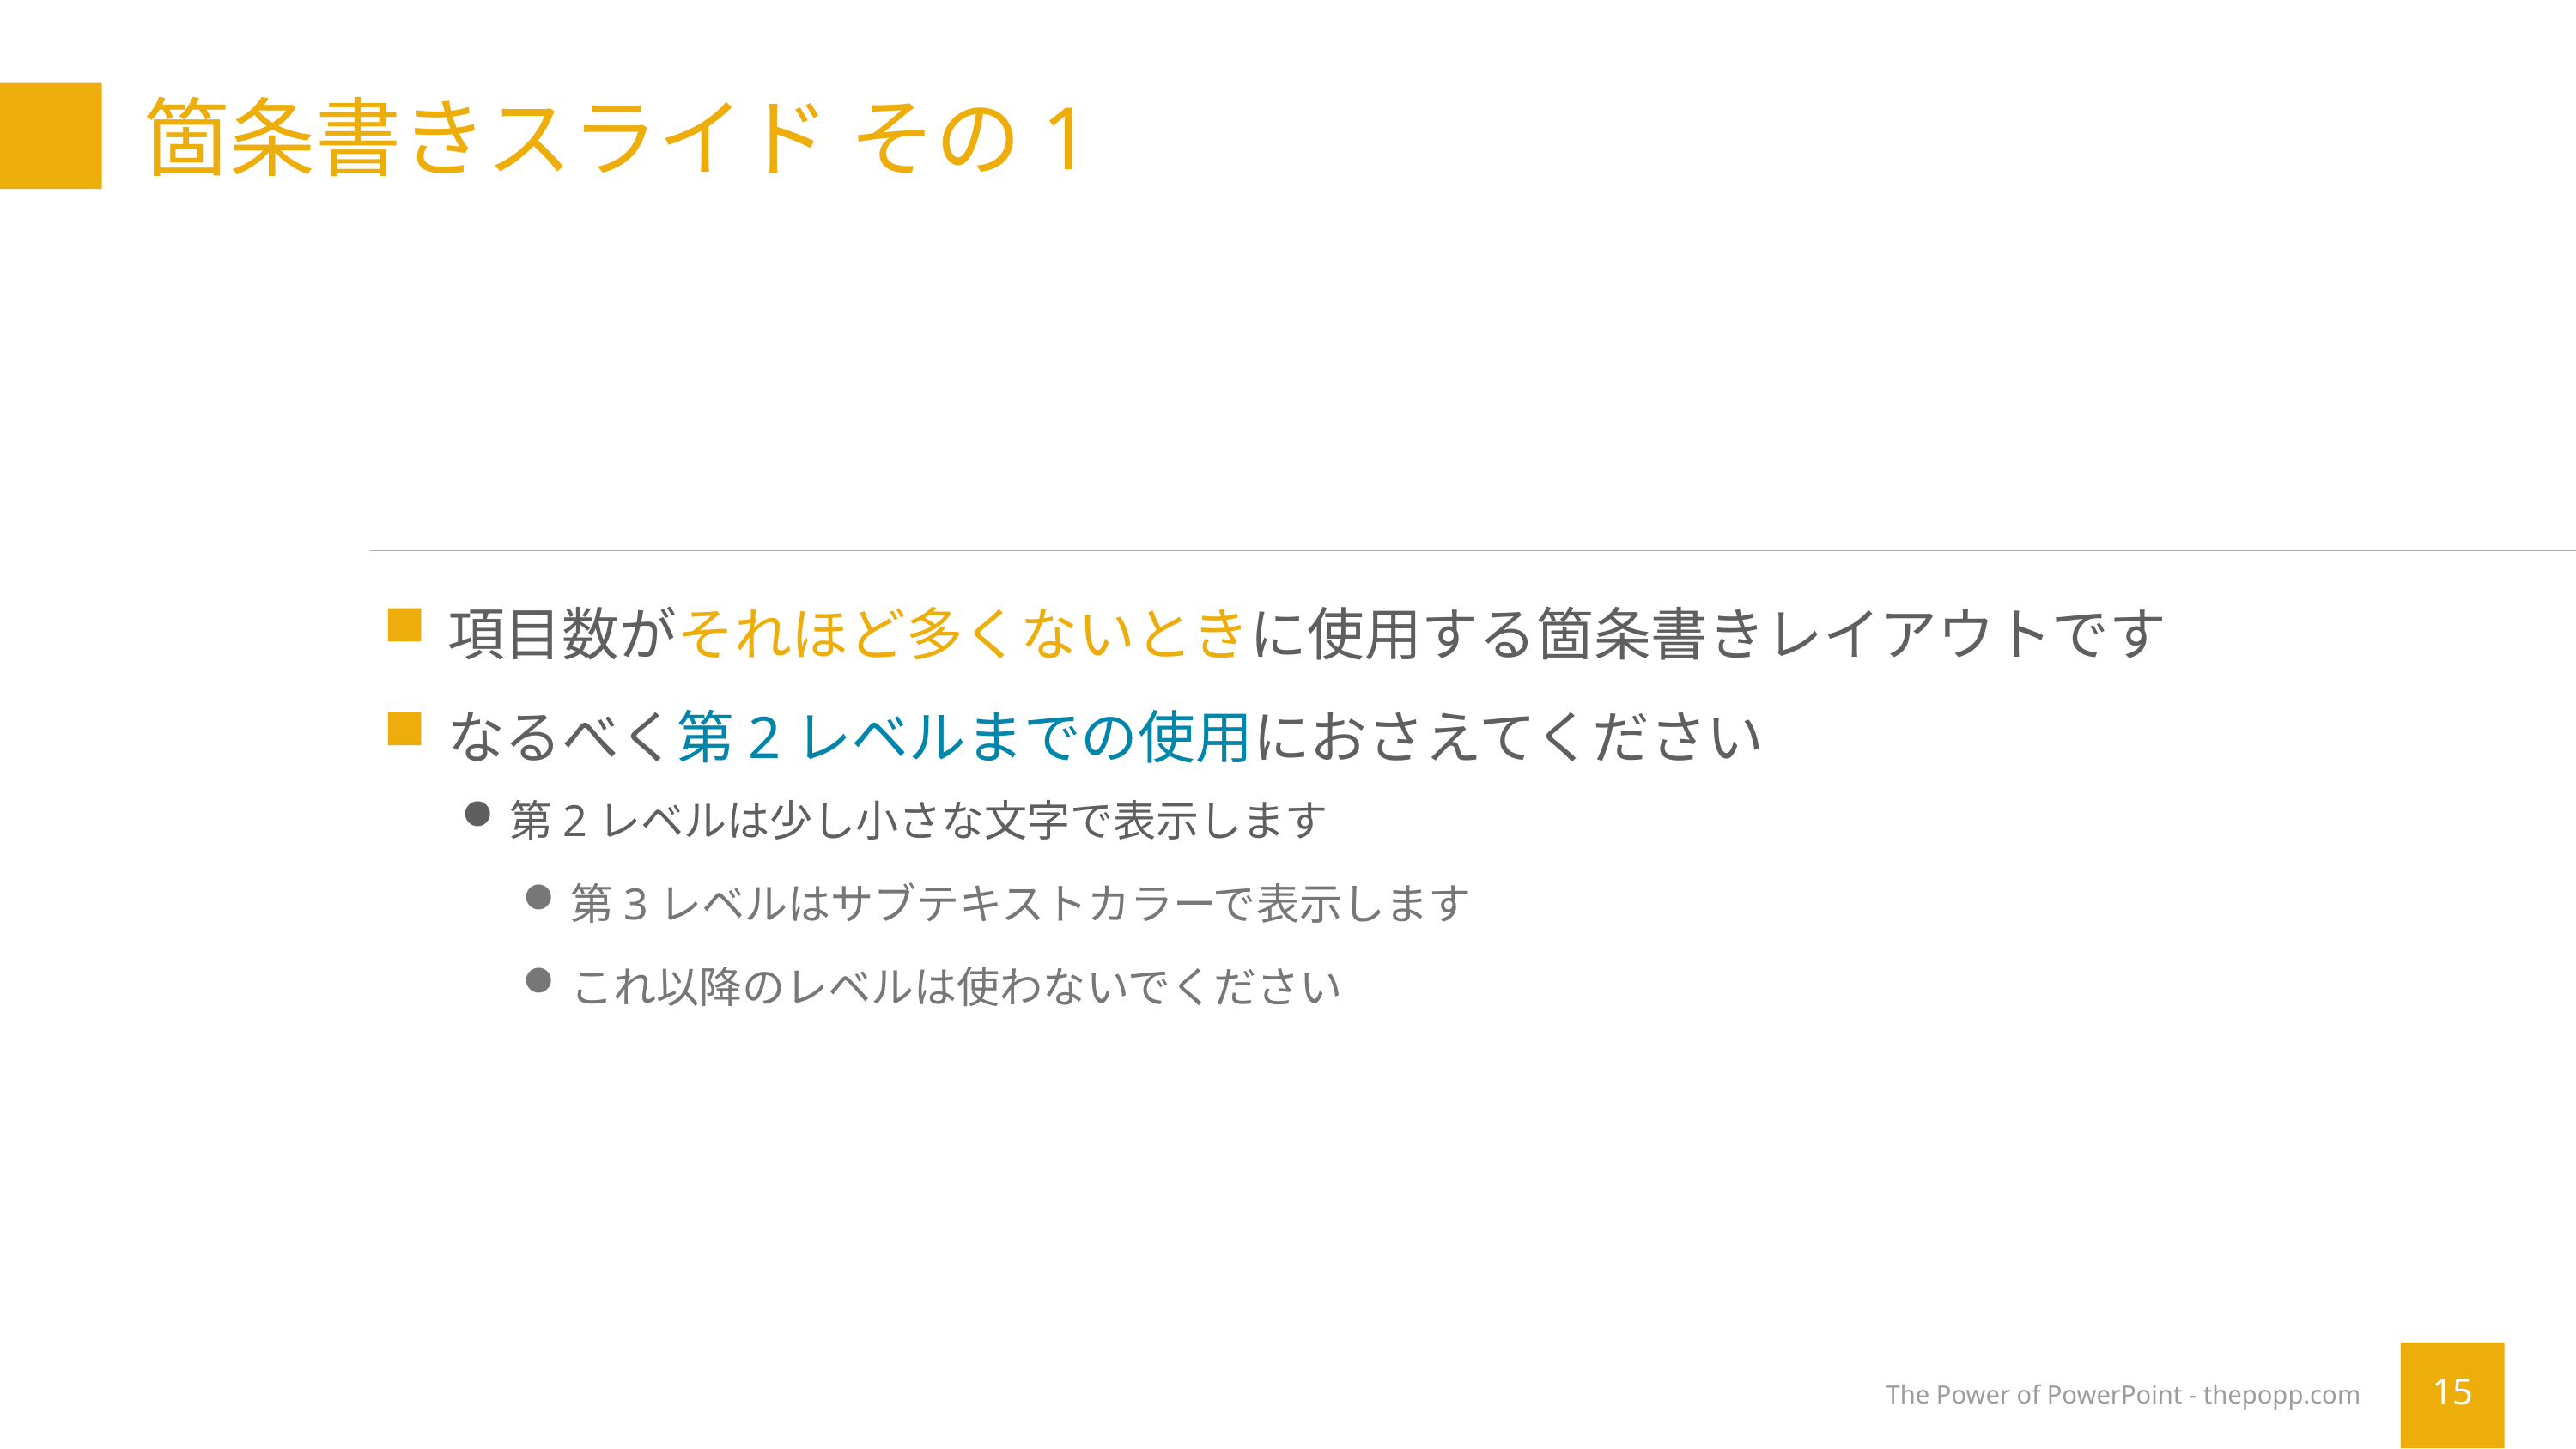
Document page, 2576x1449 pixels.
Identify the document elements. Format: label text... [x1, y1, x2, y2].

slide_number 15 [2400, 1355, 2505, 1433]
footer The Power of PowerPoint - thepopp.com [1504, 1355, 2374, 1433]
title 箇条書きスライド その1 [131, 66, 2482, 219]
list 項目数がそれほど多くないときに使用する箇条書きレイアウトです なるべく第2レベルまでの使用におさえてください 第2レベルは少し小さな文字で表示します 第3レベルはサブテキストカラーで表示します これ以降のレベルは使わないでください [370, 577, 2206, 1223]
